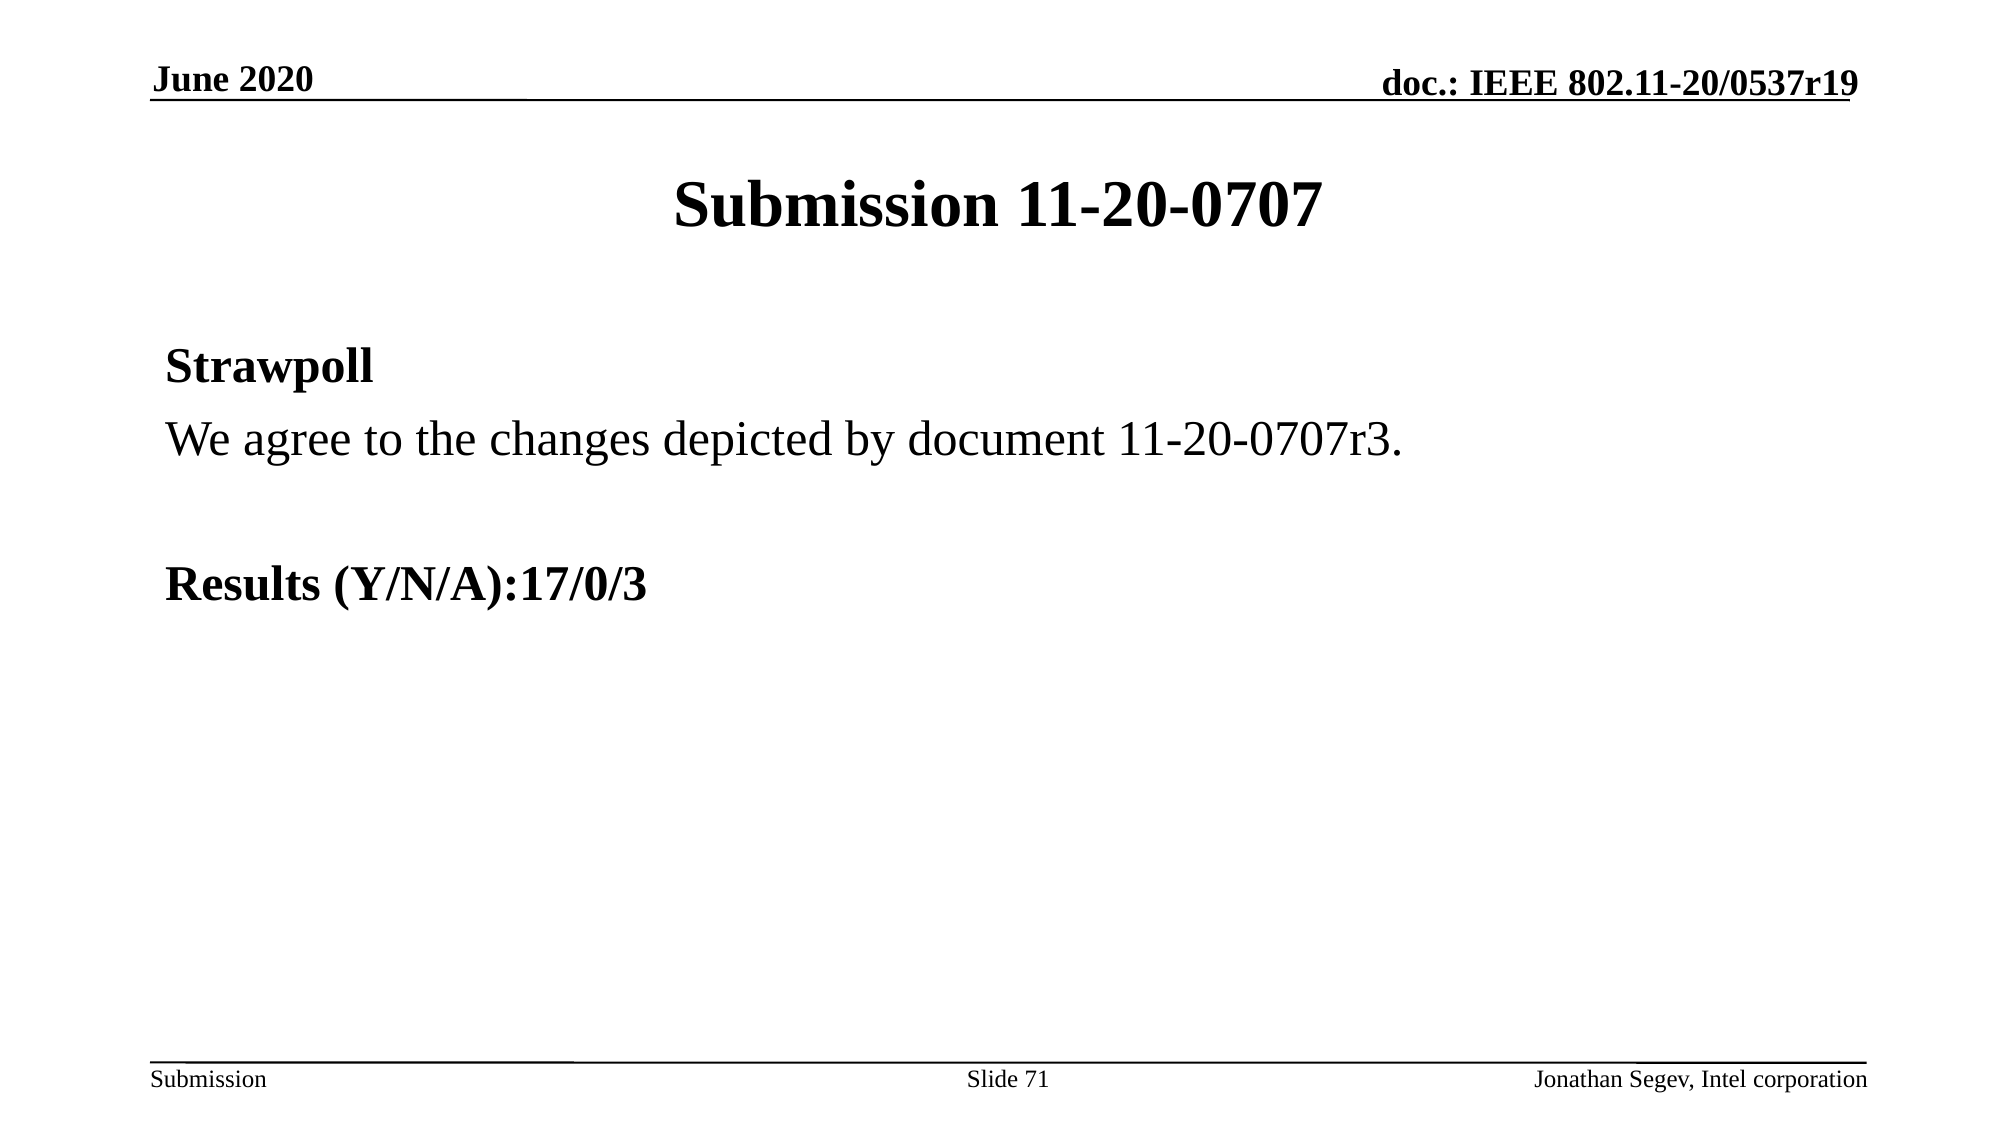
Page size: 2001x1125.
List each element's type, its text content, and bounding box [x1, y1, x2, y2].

list Strawpoll We agree to the changes depicted by document 11-20-0707r3. Results (Y/N/A):17/0/3 [149, 324, 1850, 1000]
footer Jonathan Segev, Intel corporation [1171, 1061, 1869, 1093]
slide_number Slide 71 [950, 1061, 1067, 1123]
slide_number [152, 54, 563, 100]
title Submission 11-20-0707 [149, 112, 1850, 288]
